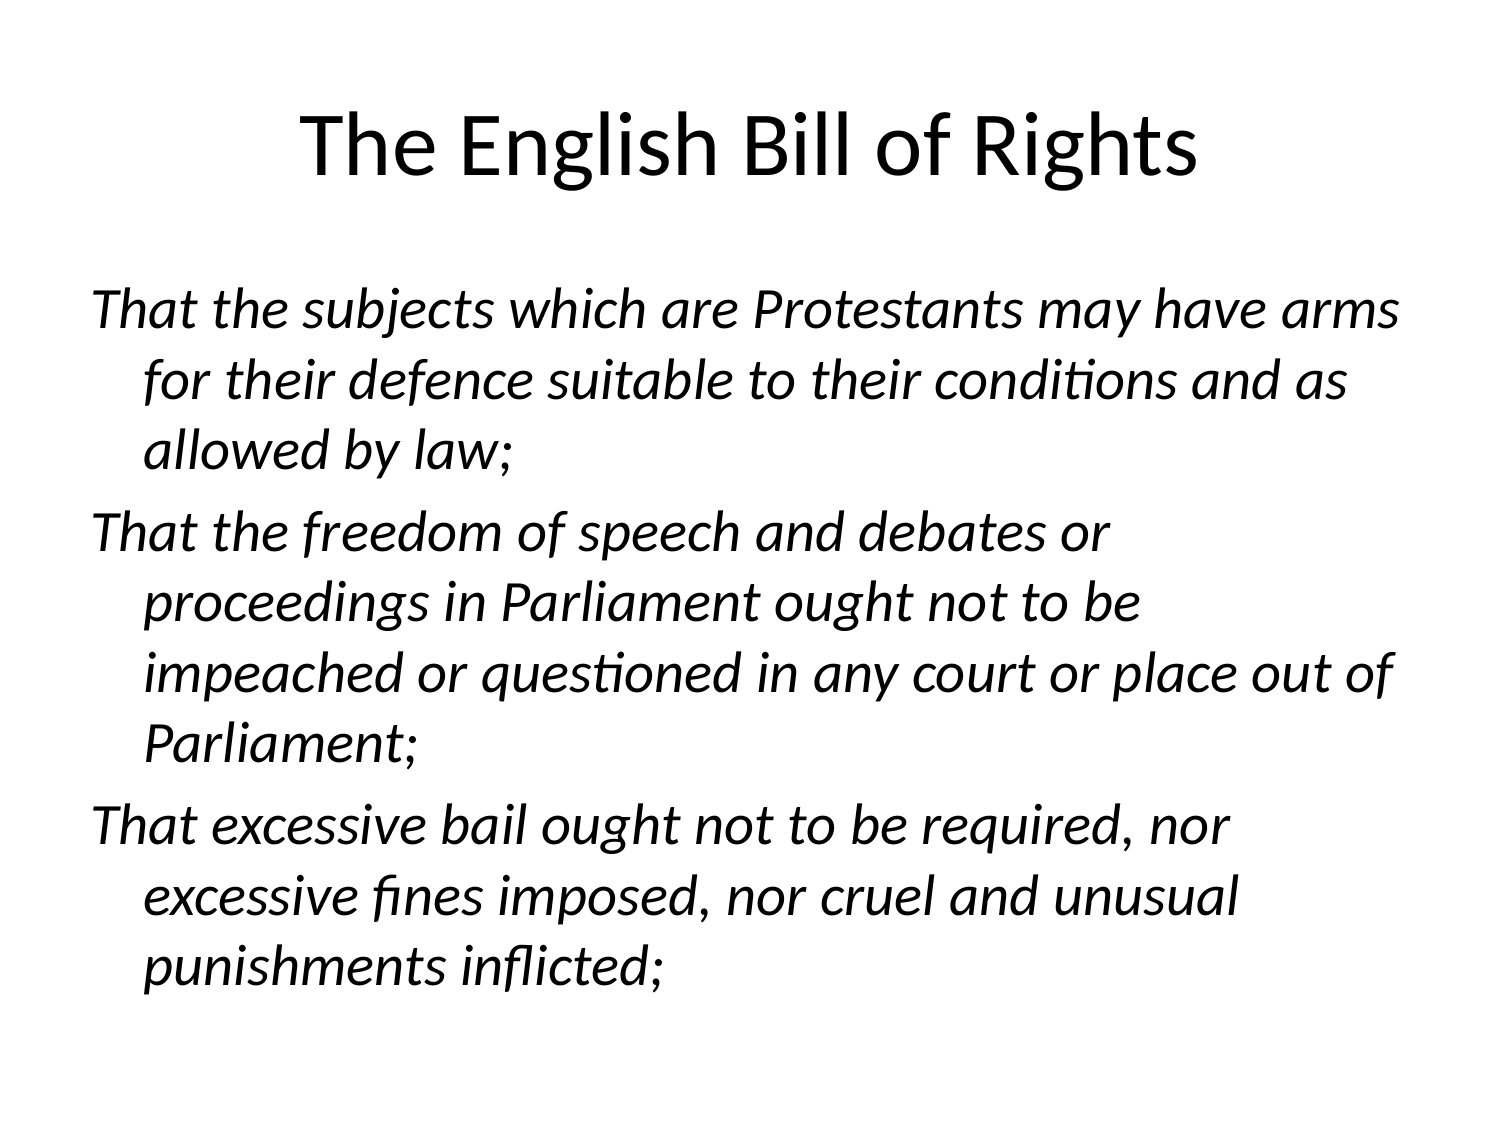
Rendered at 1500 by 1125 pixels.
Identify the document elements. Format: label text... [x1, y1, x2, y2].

title The English Bill of Rights [74, 44, 1426, 233]
list That the subjects which are Protestants may have arms for their defence suitable to their conditions and as allowed by law; That the freedom of speech and debates or proceedings in Parliament ought not to be impeached or questioned in any court or place out of Parliament; That excessive bail ought not to be required, nor excessive fines imposed, nor cruel and unusual punishments inflicted; [74, 262, 1426, 1006]
